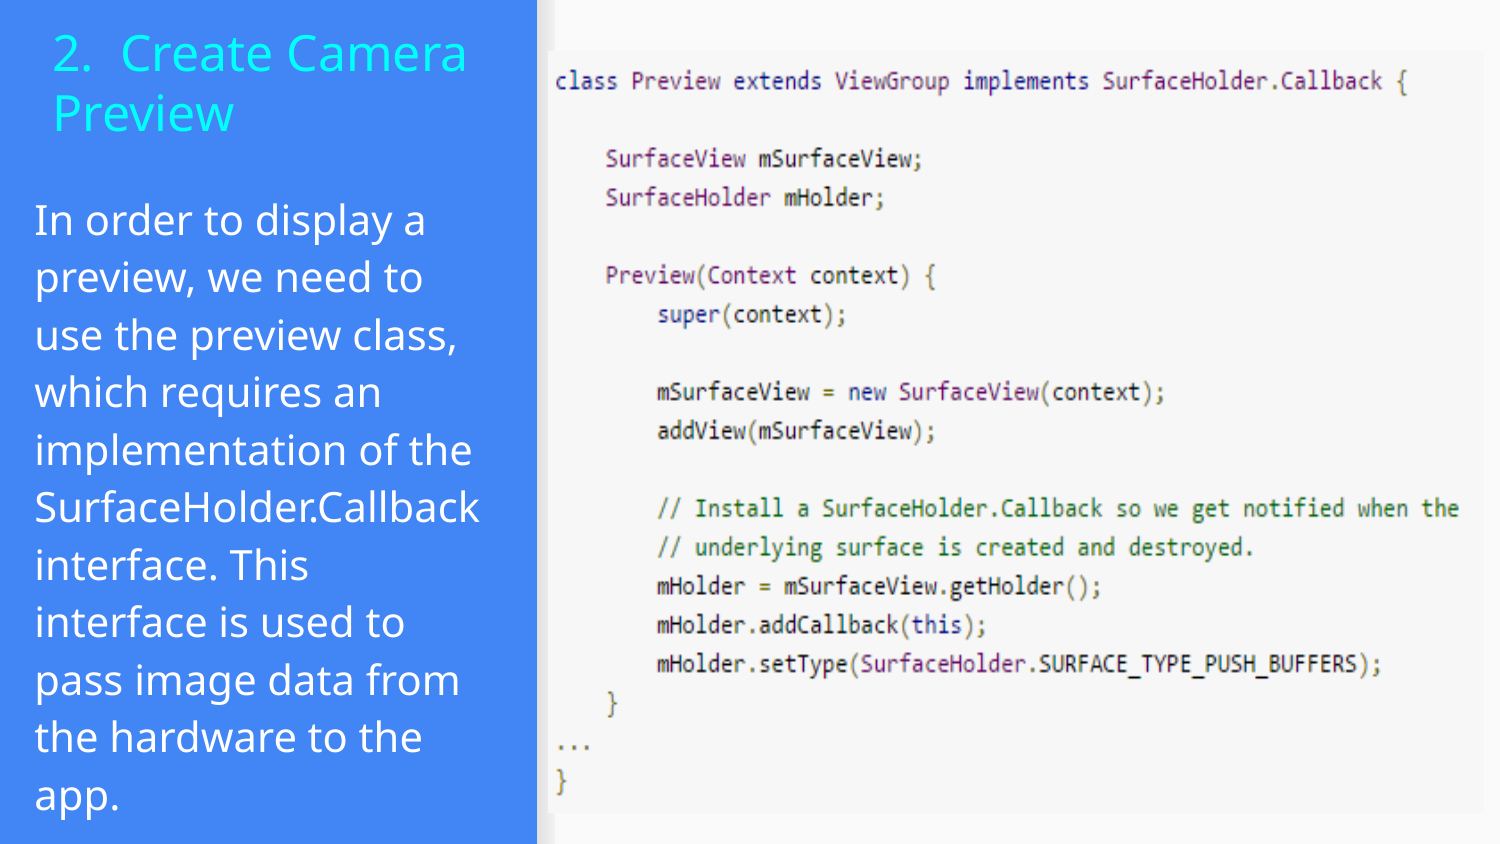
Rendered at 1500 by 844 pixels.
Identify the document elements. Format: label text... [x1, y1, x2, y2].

picture [547, 51, 1484, 814]
list In order to display a preview, we need to use the preview class, which requires an implementation of the SurfaceHolder.Callback interface. This interface is used to pass image data from the hardware to the app. [19, 171, 498, 827]
title 2. Create Camera Preview [37, 0, 498, 157]
